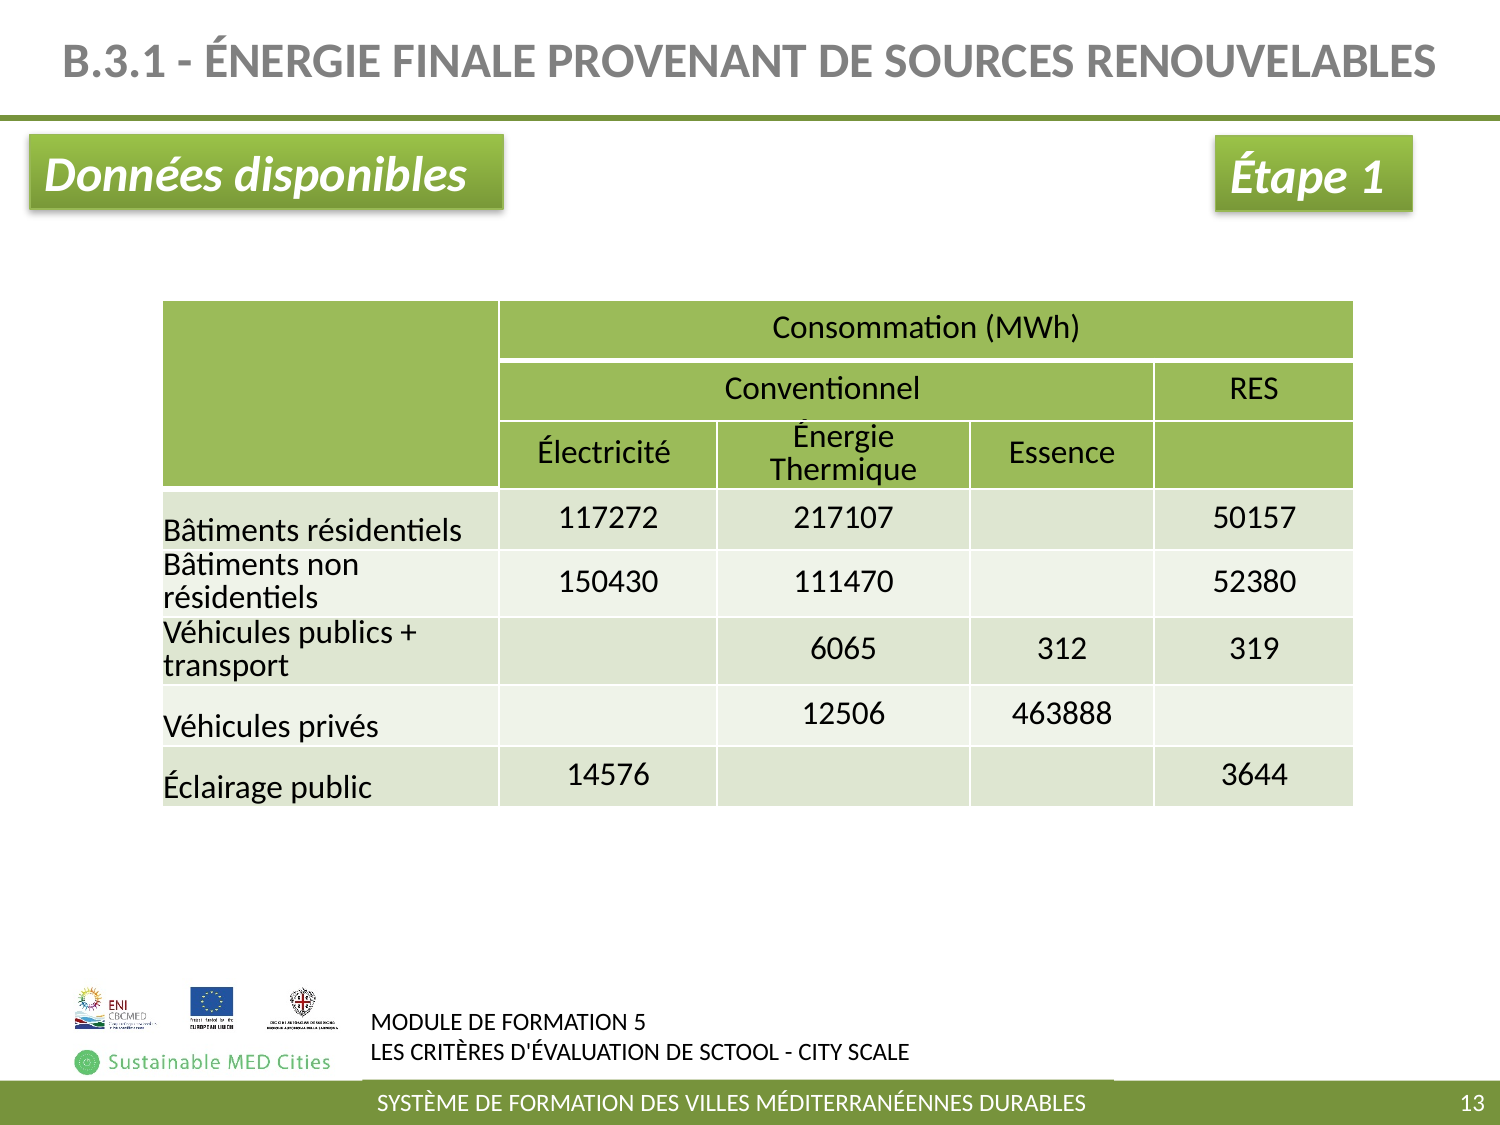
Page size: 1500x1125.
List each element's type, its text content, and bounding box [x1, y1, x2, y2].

table_cell Éclairage public [163, 747, 498, 806]
table_cell Véhicules privés [163, 686, 498, 745]
table_cell [971, 551, 1153, 616]
table_cell Bâtiments résidentiels [163, 492, 498, 549]
text_box Étape 1 [1215, 135, 1413, 212]
table_cell [971, 490, 1153, 549]
table_cell Bâtiments non résidentiels [163, 551, 498, 616]
table_cell 319 [1155, 618, 1353, 684]
table_header [163, 301, 498, 486]
table_cell Véhicules publics + transport [163, 618, 498, 684]
table_cell 217107 [718, 490, 969, 549]
text_box SYSTÈME DE FORMATION DES VILLES MÉDITERRANÉENNES DURABLES [362, 1079, 1114, 1125]
table_cell [1155, 422, 1353, 488]
table_cell [1155, 686, 1353, 745]
table_cell 14576 [500, 747, 716, 806]
slide_number 13 [1149, 1078, 1500, 1125]
table_cell 3644 [1155, 747, 1353, 806]
table_cell 463888 [971, 686, 1153, 745]
text_box Données disponibles [29, 134, 504, 210]
table_cell [971, 747, 1153, 806]
picture [62, 978, 356, 1080]
table_cell [500, 686, 716, 745]
table_cell Essence [971, 422, 1153, 488]
table_cell [500, 618, 716, 684]
table_cell 150430 [500, 551, 716, 616]
table_cell RES [1155, 363, 1353, 420]
table_cell 50157 [1155, 490, 1353, 549]
title B.3.1 - ÉNERGIE FINALE PROVENANT DE SOURCES RENOUVELABLES [0, 0, 1500, 117]
table_cell Électricité [500, 422, 716, 488]
table_cell Énergie Thermique [718, 422, 969, 488]
table_header Consommation (MWh) [500, 301, 1353, 358]
table_cell Conventionnel [500, 363, 1153, 420]
table_cell 312 [971, 618, 1153, 684]
table_cell [718, 747, 969, 806]
table_cell 12506 [718, 686, 969, 745]
table_cell 117272 [500, 490, 716, 549]
table_cell 52380 [1155, 551, 1353, 616]
table_cell 6065 [718, 618, 969, 684]
table_cell 111470 [718, 551, 969, 616]
